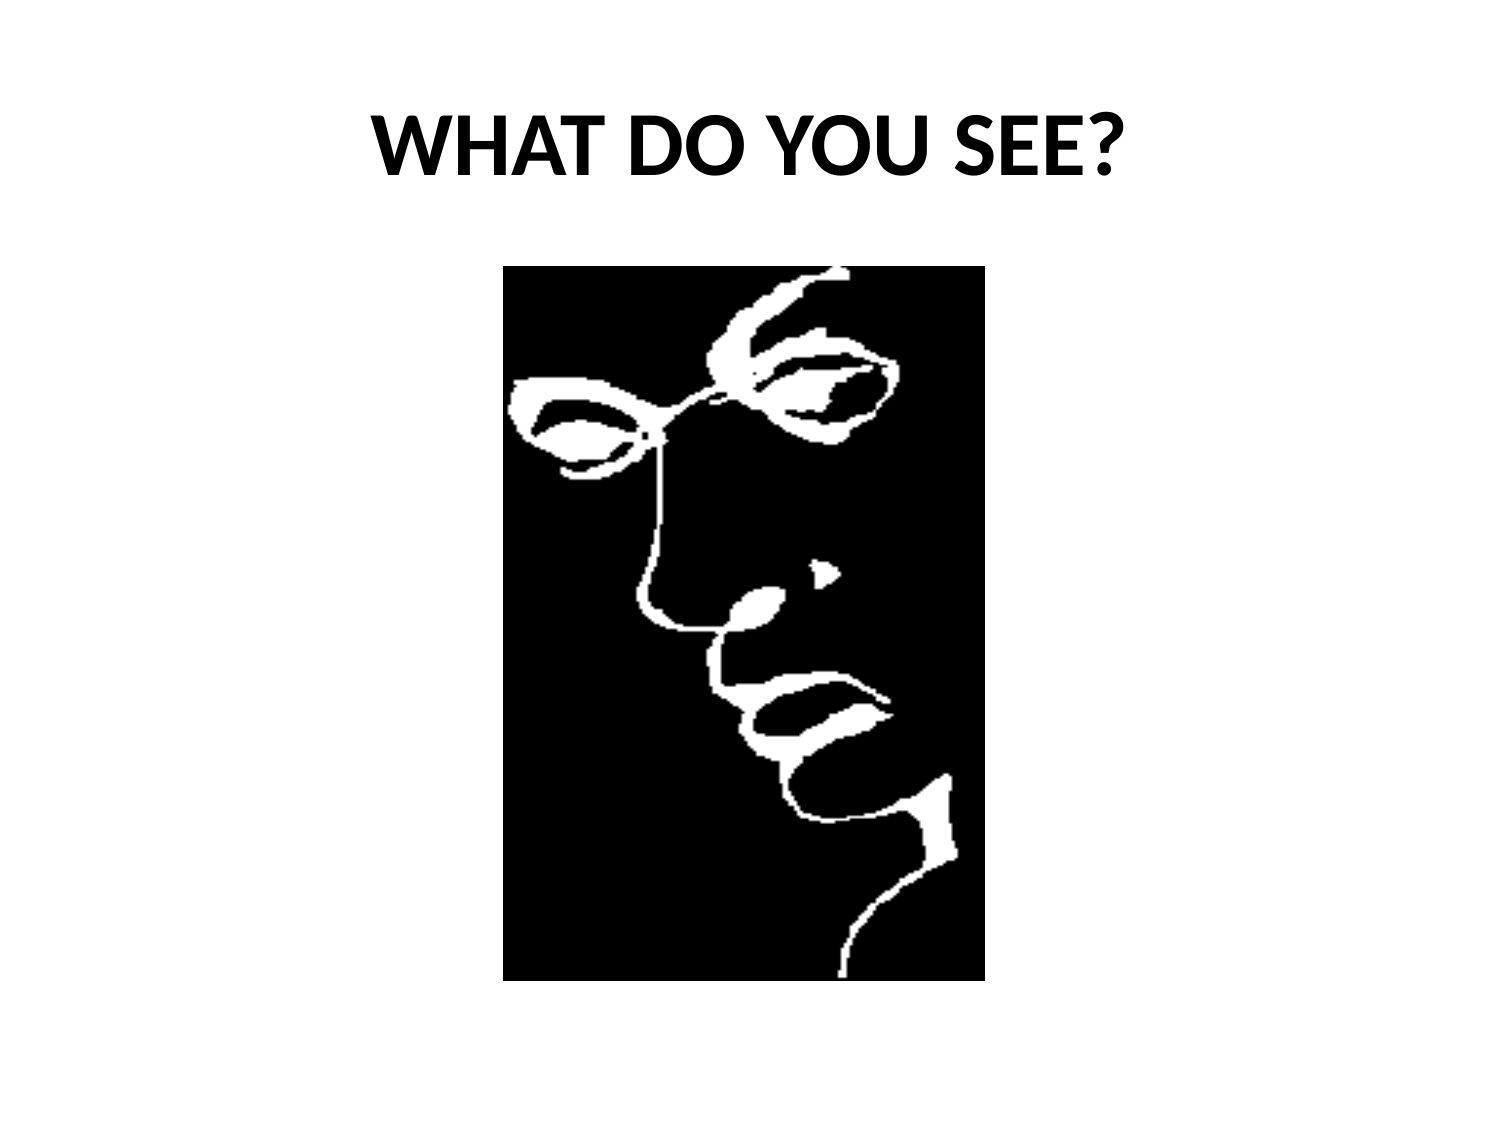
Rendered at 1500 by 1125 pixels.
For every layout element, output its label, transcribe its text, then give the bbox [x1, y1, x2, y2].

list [503, 266, 985, 981]
title WHAT DO YOU SEE? [75, 45, 1425, 233]
